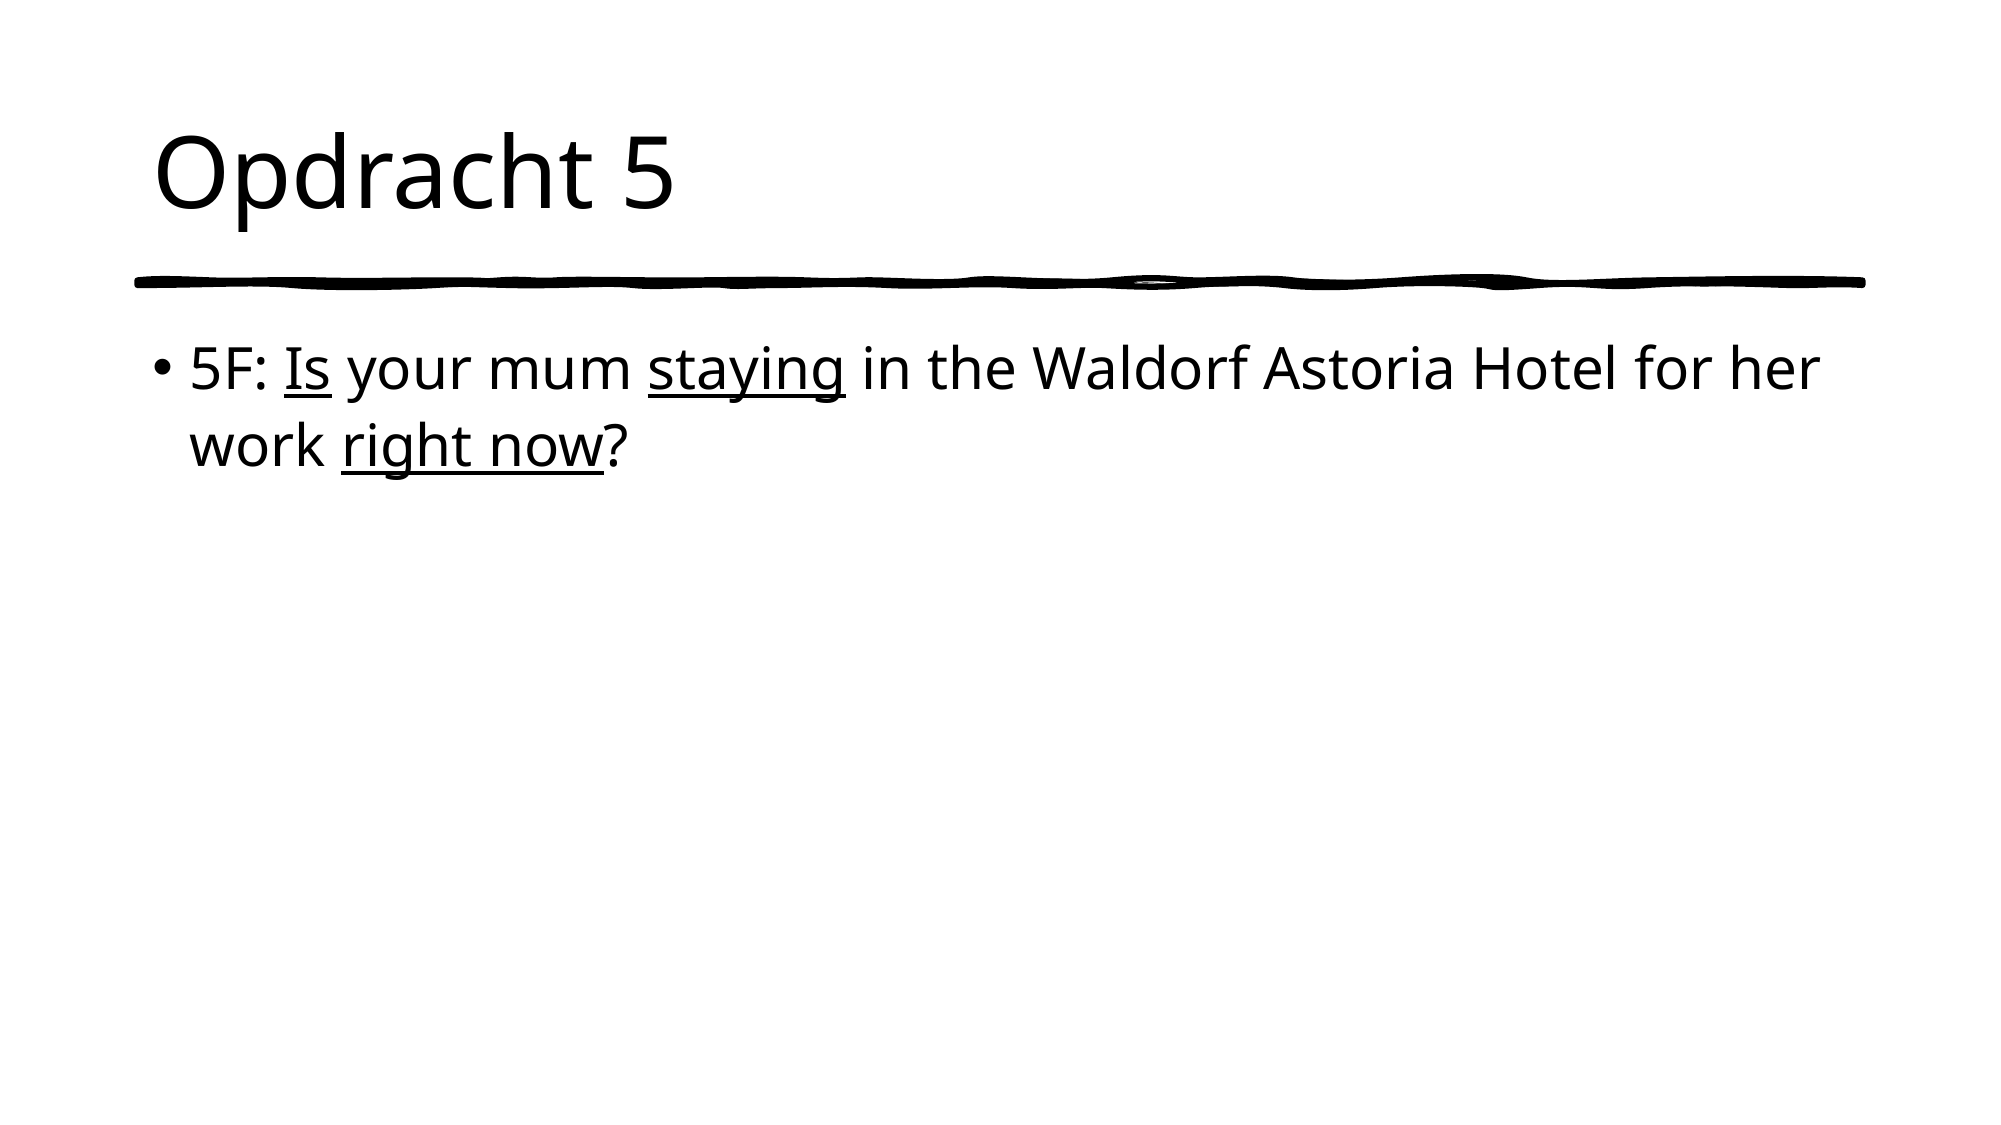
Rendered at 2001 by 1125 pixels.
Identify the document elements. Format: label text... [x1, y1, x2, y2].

title Opdracht 5 [137, 59, 1863, 278]
list 5F: Is your mum staying in the Waldorf Astoria Hotel for her work right now? [137, 316, 1863, 1014]
